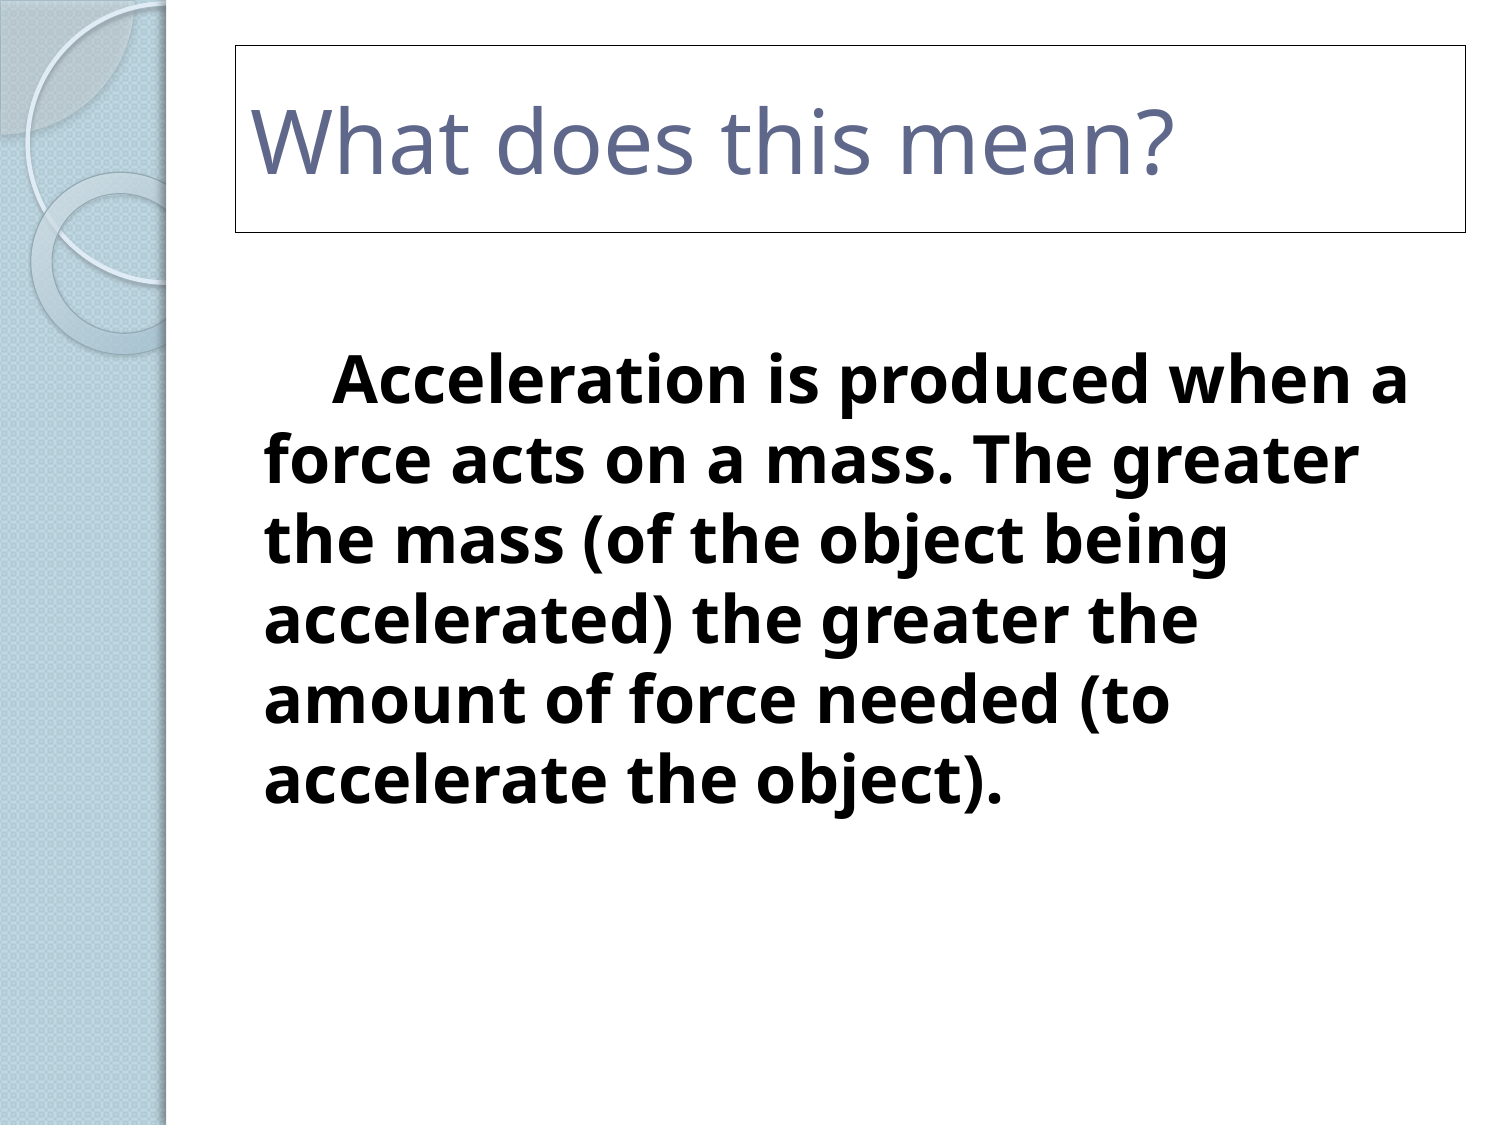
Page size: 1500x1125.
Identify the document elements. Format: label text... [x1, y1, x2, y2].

list Acceleration is produced when a force acts on a mass. The greater the mass (of the object being accelerated) the greater the amount of force needed (to accelerate the object). [235, 237, 1466, 1025]
title What does this mean? [235, 45, 1466, 233]
